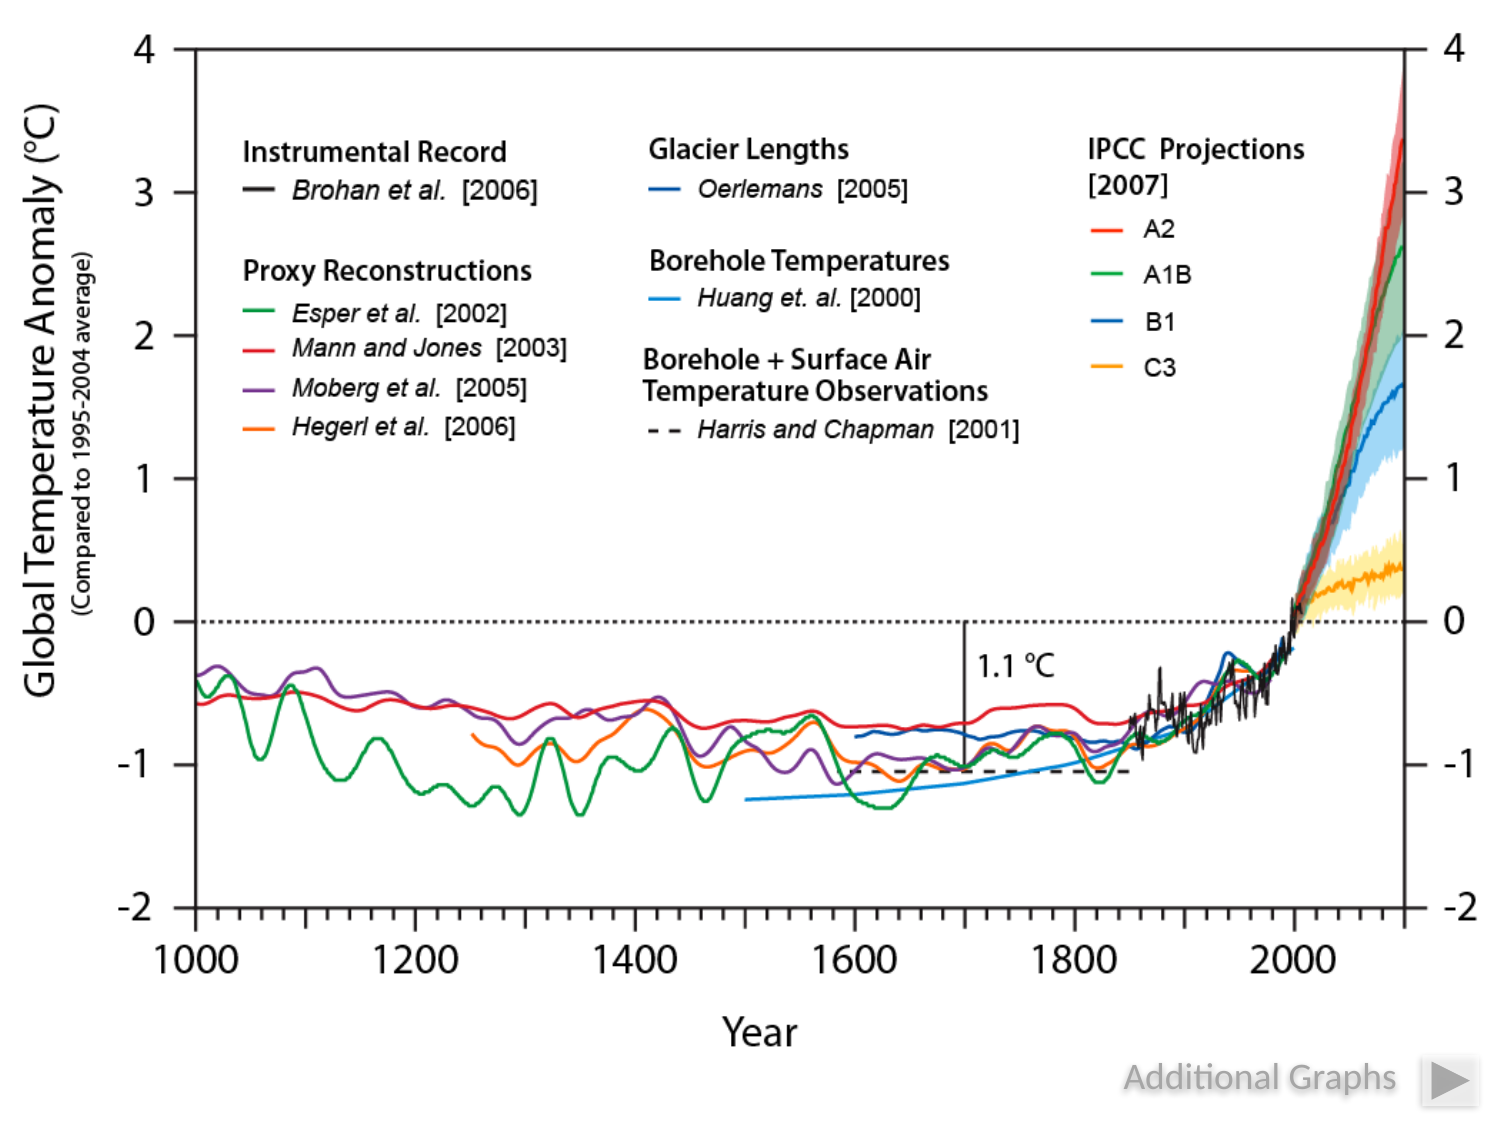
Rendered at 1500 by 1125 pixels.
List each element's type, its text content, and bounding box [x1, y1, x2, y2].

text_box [0, 0, 1500, 1058]
text_box [1422, 1065, 1480, 1107]
text_box Additional Graphs [1020, 1063, 1500, 1122]
